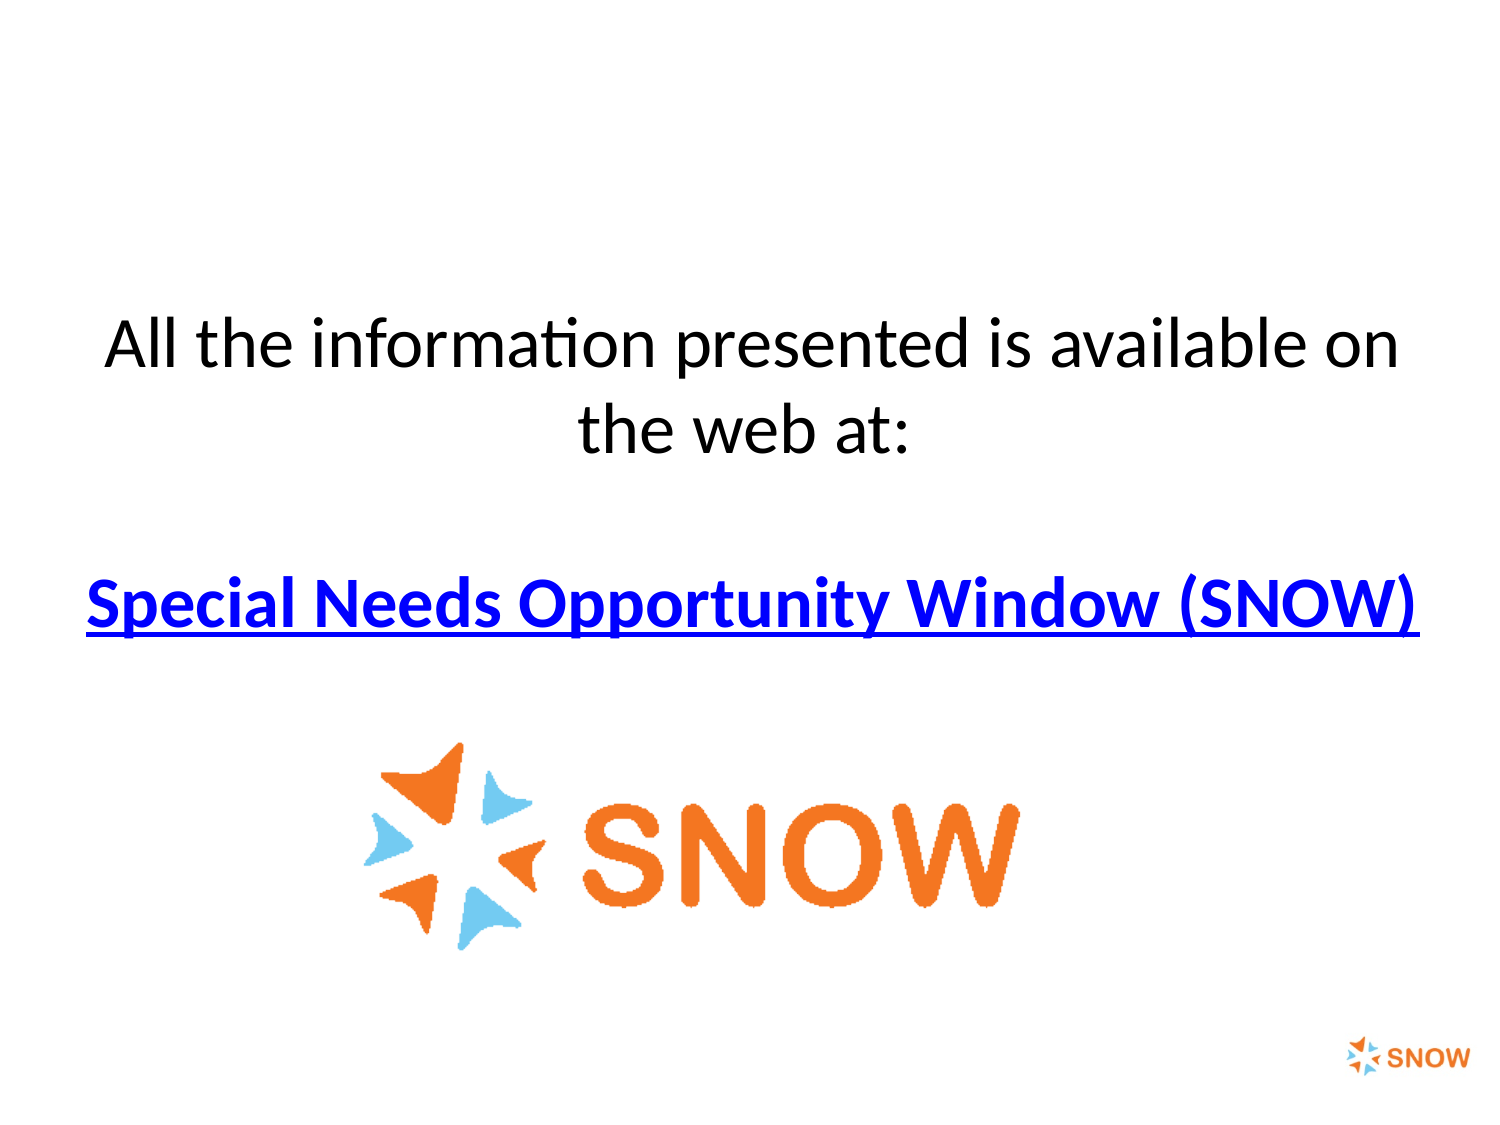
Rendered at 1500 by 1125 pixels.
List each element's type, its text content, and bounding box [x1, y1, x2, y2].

title All the information presented is available on the web at: Special Needs Opportunity Window (SNOW) [53, 255, 1454, 856]
picture [1323, 1000, 1500, 1125]
picture [241, 550, 1180, 1125]
